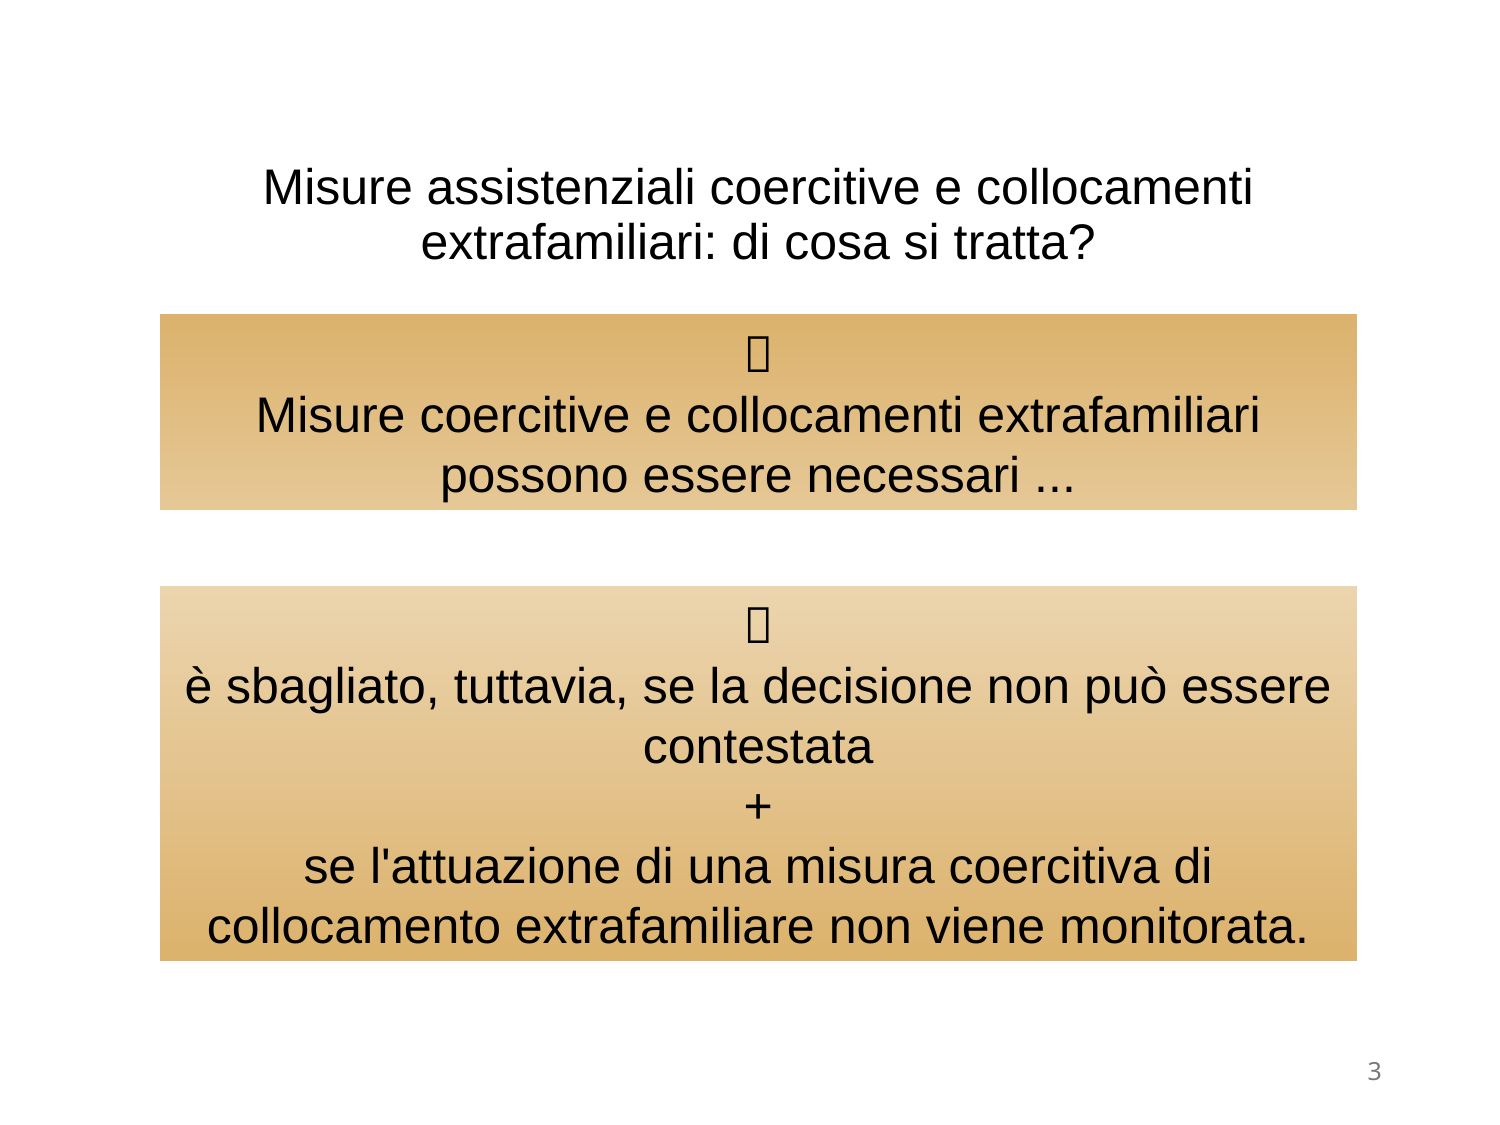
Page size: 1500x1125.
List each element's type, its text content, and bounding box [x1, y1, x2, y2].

text_box  Misure coercitive e collocamenti extrafamiliari possono essere necessari ... [160, 314, 1357, 510]
text_box  è sbagliato, tuttavia, se la decisione non può essere contestata + se l'attuazione di una misura coercitiva di collocamento extrafamiliare non viene monitorata. [160, 586, 1357, 961]
slide_number 3 [1059, 1042, 1397, 1103]
text_box Misure assistenziali coercitive e collocamenti extrafamiliari: di cosa si tratta? [111, 125, 1406, 306]
